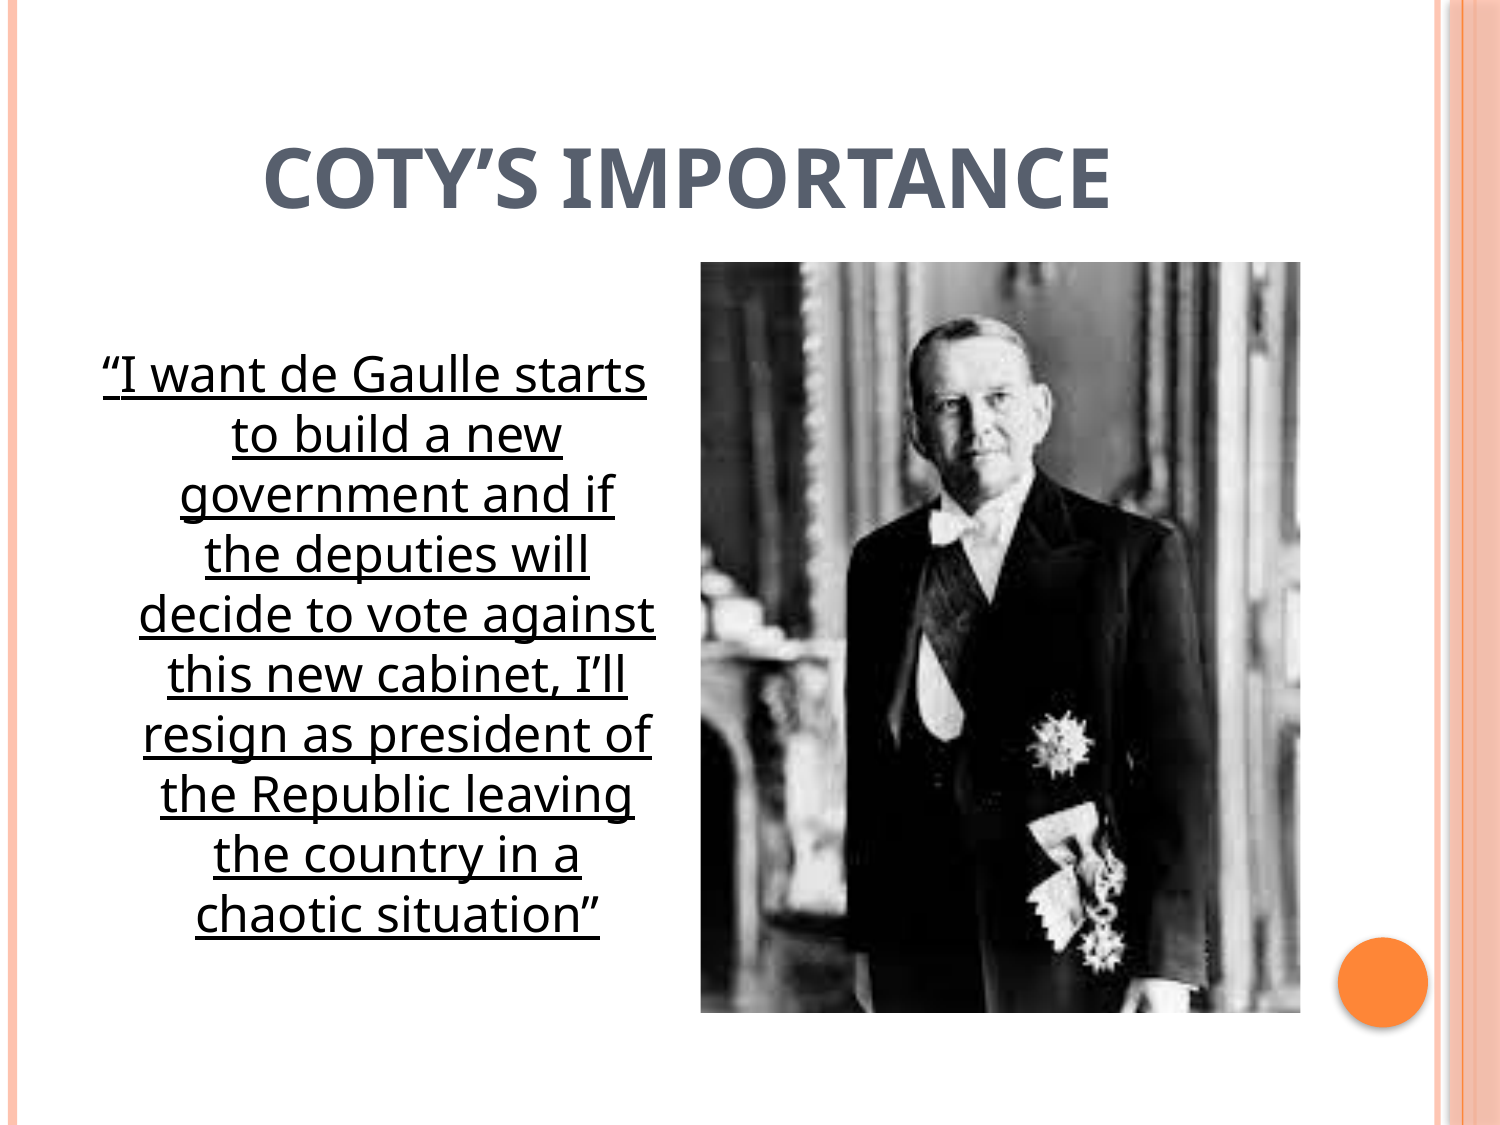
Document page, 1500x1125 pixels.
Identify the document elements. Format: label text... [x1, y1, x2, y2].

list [699, 261, 1301, 1013]
title Coty’s importance [75, 45, 1300, 233]
list “I want de Gaulle starts to build a new government and if the deputies will decide to vote against this new cabinet, I’ll resign as president of the Republic leaving the country in a chaotic situation” [75, 262, 675, 1013]
